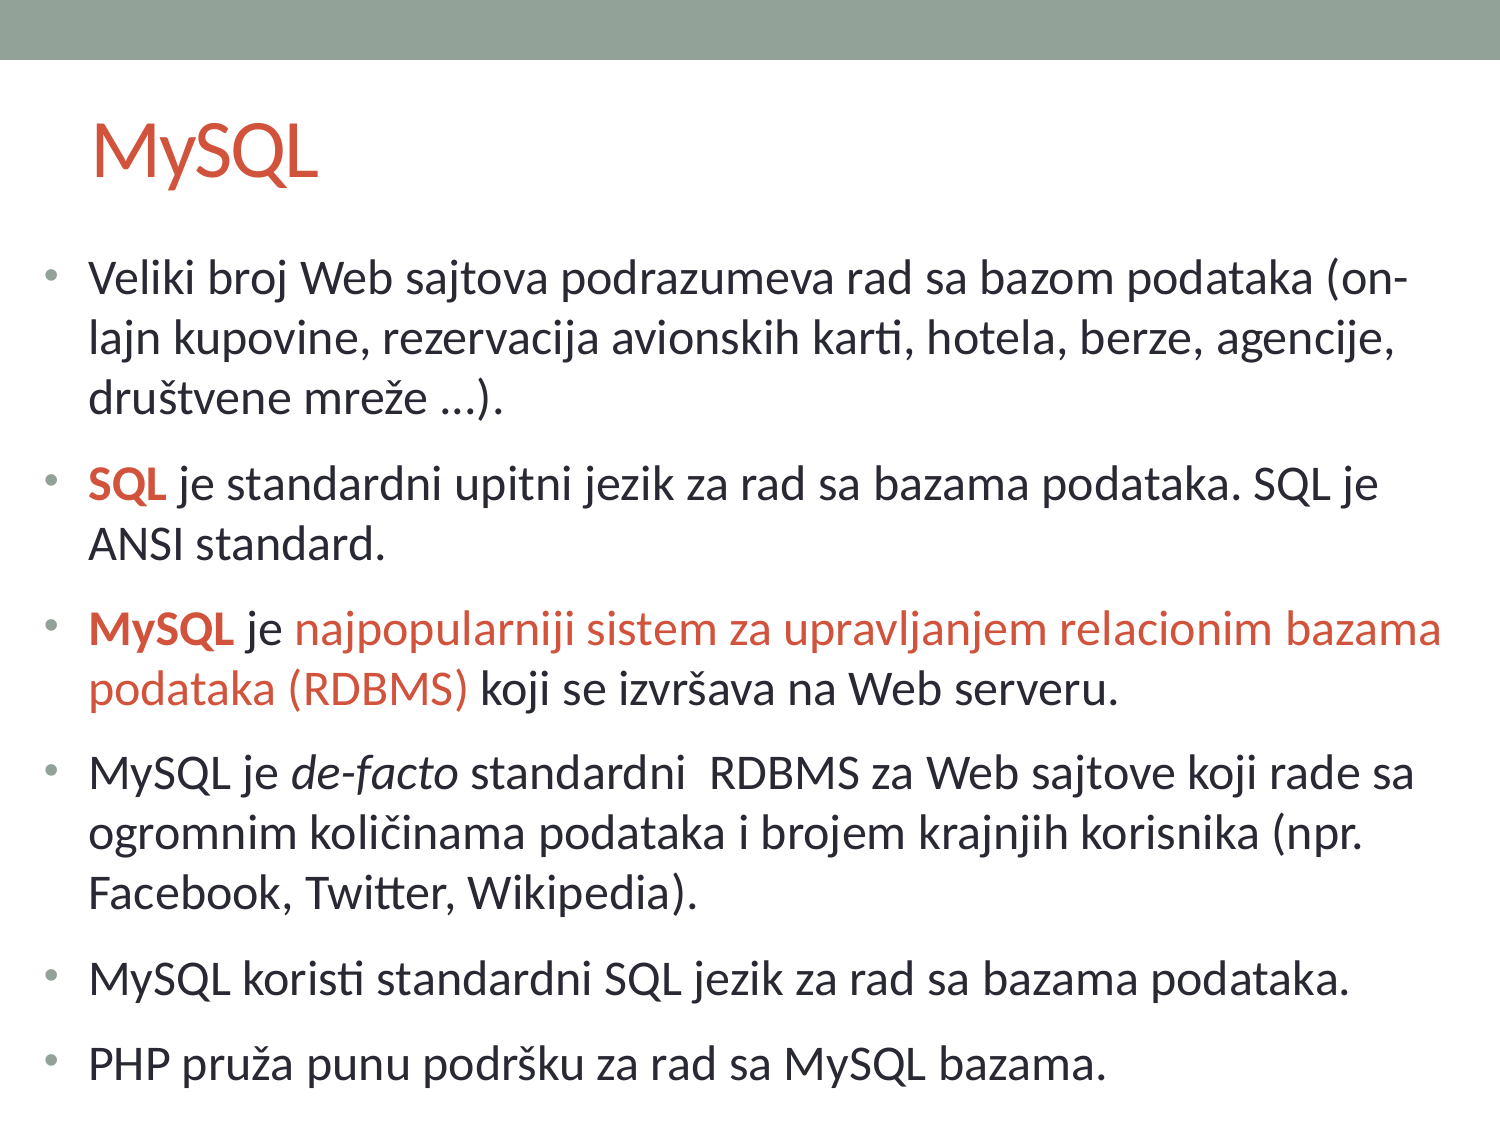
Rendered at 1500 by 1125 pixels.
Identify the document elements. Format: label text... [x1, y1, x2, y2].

list Veliki broj Web sajtova podrazumeva rad sa bazom podataka (on-lajn kupovine, rezervacija avionskih karti, hotela, berze, agencije, društvene mreže ...). SQL je standardni upitni jezik za rad sa bazama podataka. SQL je ANSI standard. MySQL je najpopularniji sistem za upravljanjem relacionim bazama podataka (RDBMS) koji se izvršava na Web serveru. MySQL je de-facto standardni RDBMS za Web sajtove koji rade sa ogromnim količinama podataka i brojem krajnjih korisnika (npr. Facebook, Twitter, Wikipedia). MySQL koristi standardni SQL jezik za rad sa bazama podataka. PHP pruža punu podršku za rad sa MySQL bazama. [0, 237, 1488, 1100]
title MySQL [75, 62, 1425, 225]
